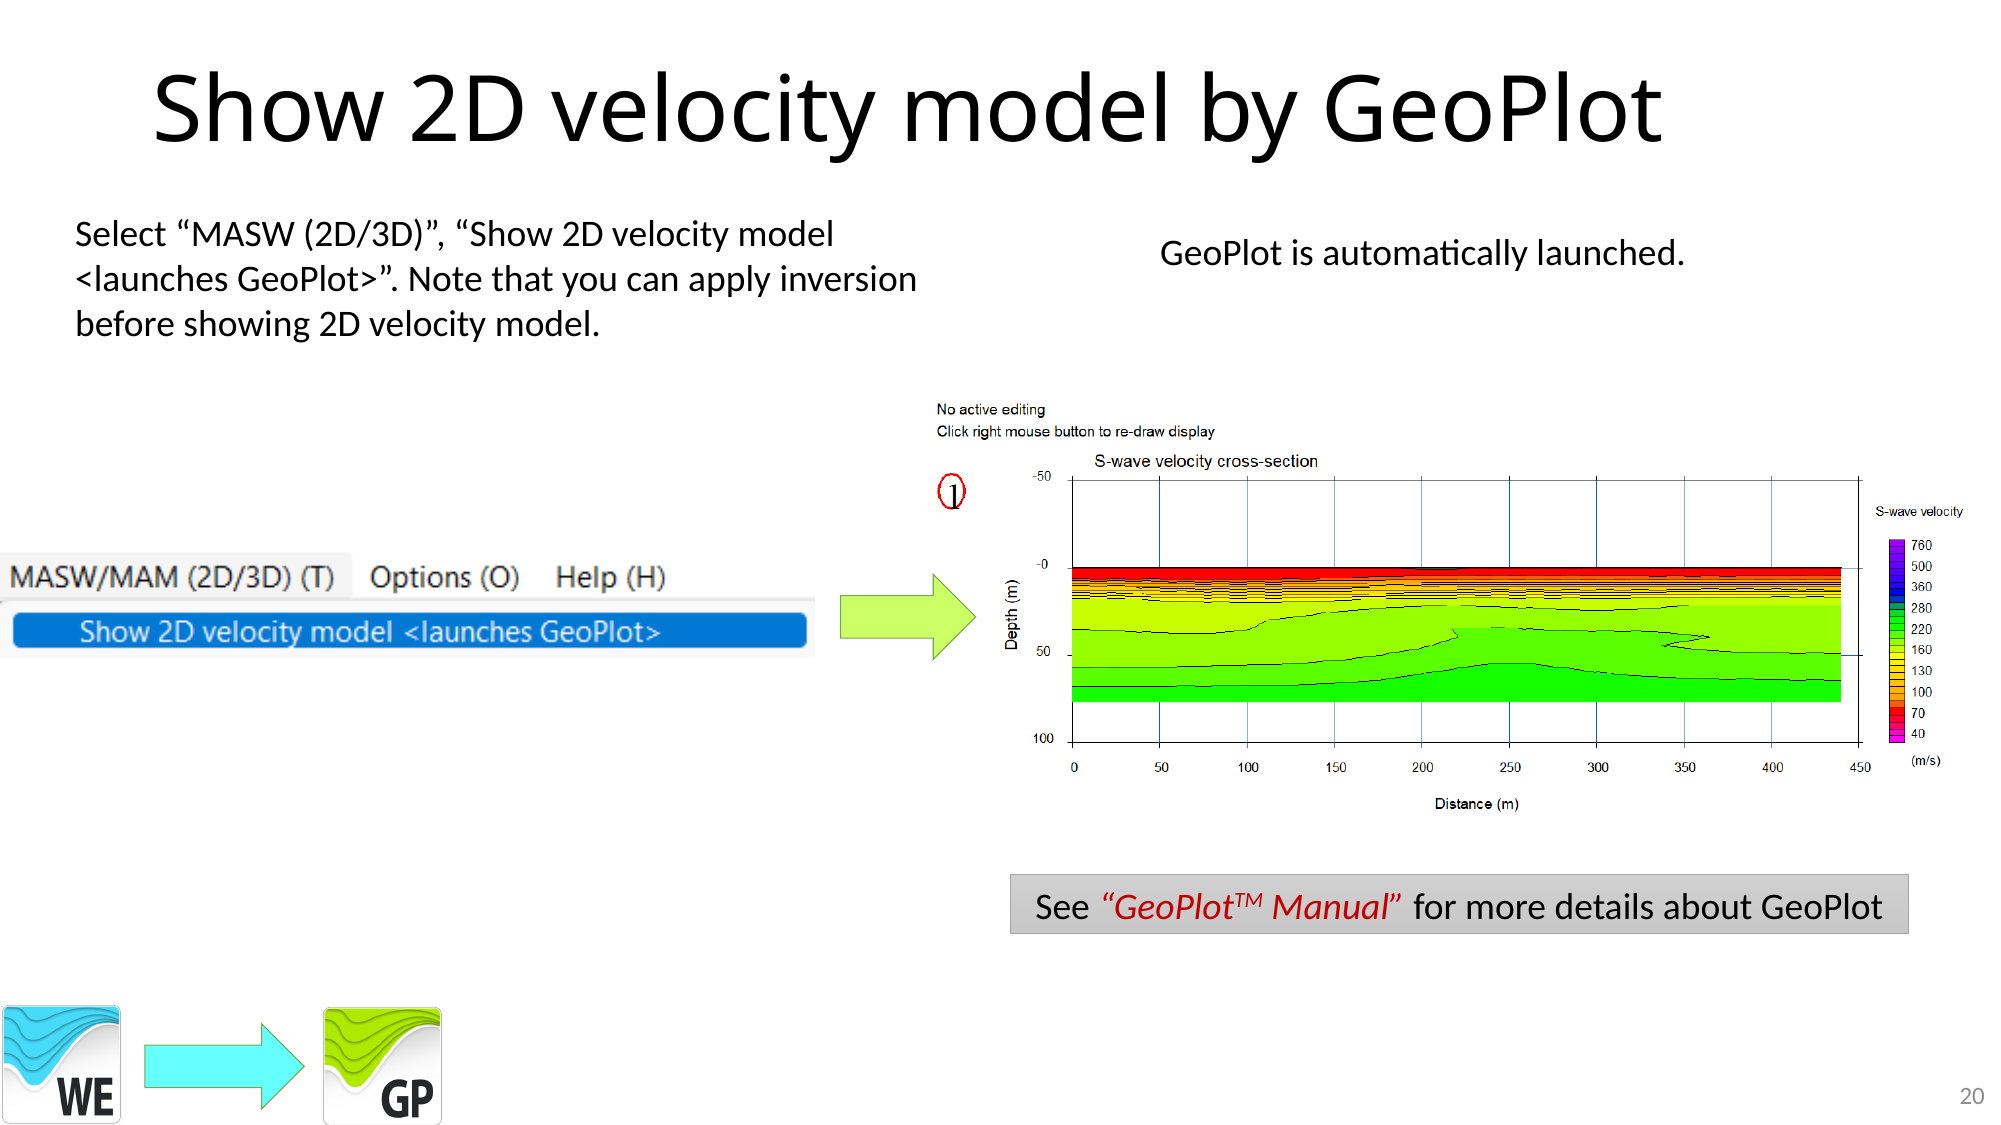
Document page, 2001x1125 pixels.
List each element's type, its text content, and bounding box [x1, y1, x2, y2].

picture [0, 544, 815, 659]
text_box See “GeoPlotTM Manual” for more details about GeoPlot [1010, 874, 1909, 934]
text_box [840, 573, 934, 661]
picture [0, 1003, 122, 1125]
text_box [144, 1022, 305, 1111]
title Show 2D velocity model by GeoPlot [137, 3, 1863, 221]
picture [321, 1005, 443, 1125]
text_box Select “MASW (2D/3D)”, “Show 2D velocity model <launches GeoPlot>”. Note that you can apply inversion before showing 2D velocity model. [60, 202, 1011, 352]
text_box GeoPlot is automatically launched. [1145, 220, 1766, 281]
picture [934, 396, 1977, 829]
slide_number 20 [1550, 1065, 2000, 1125]
